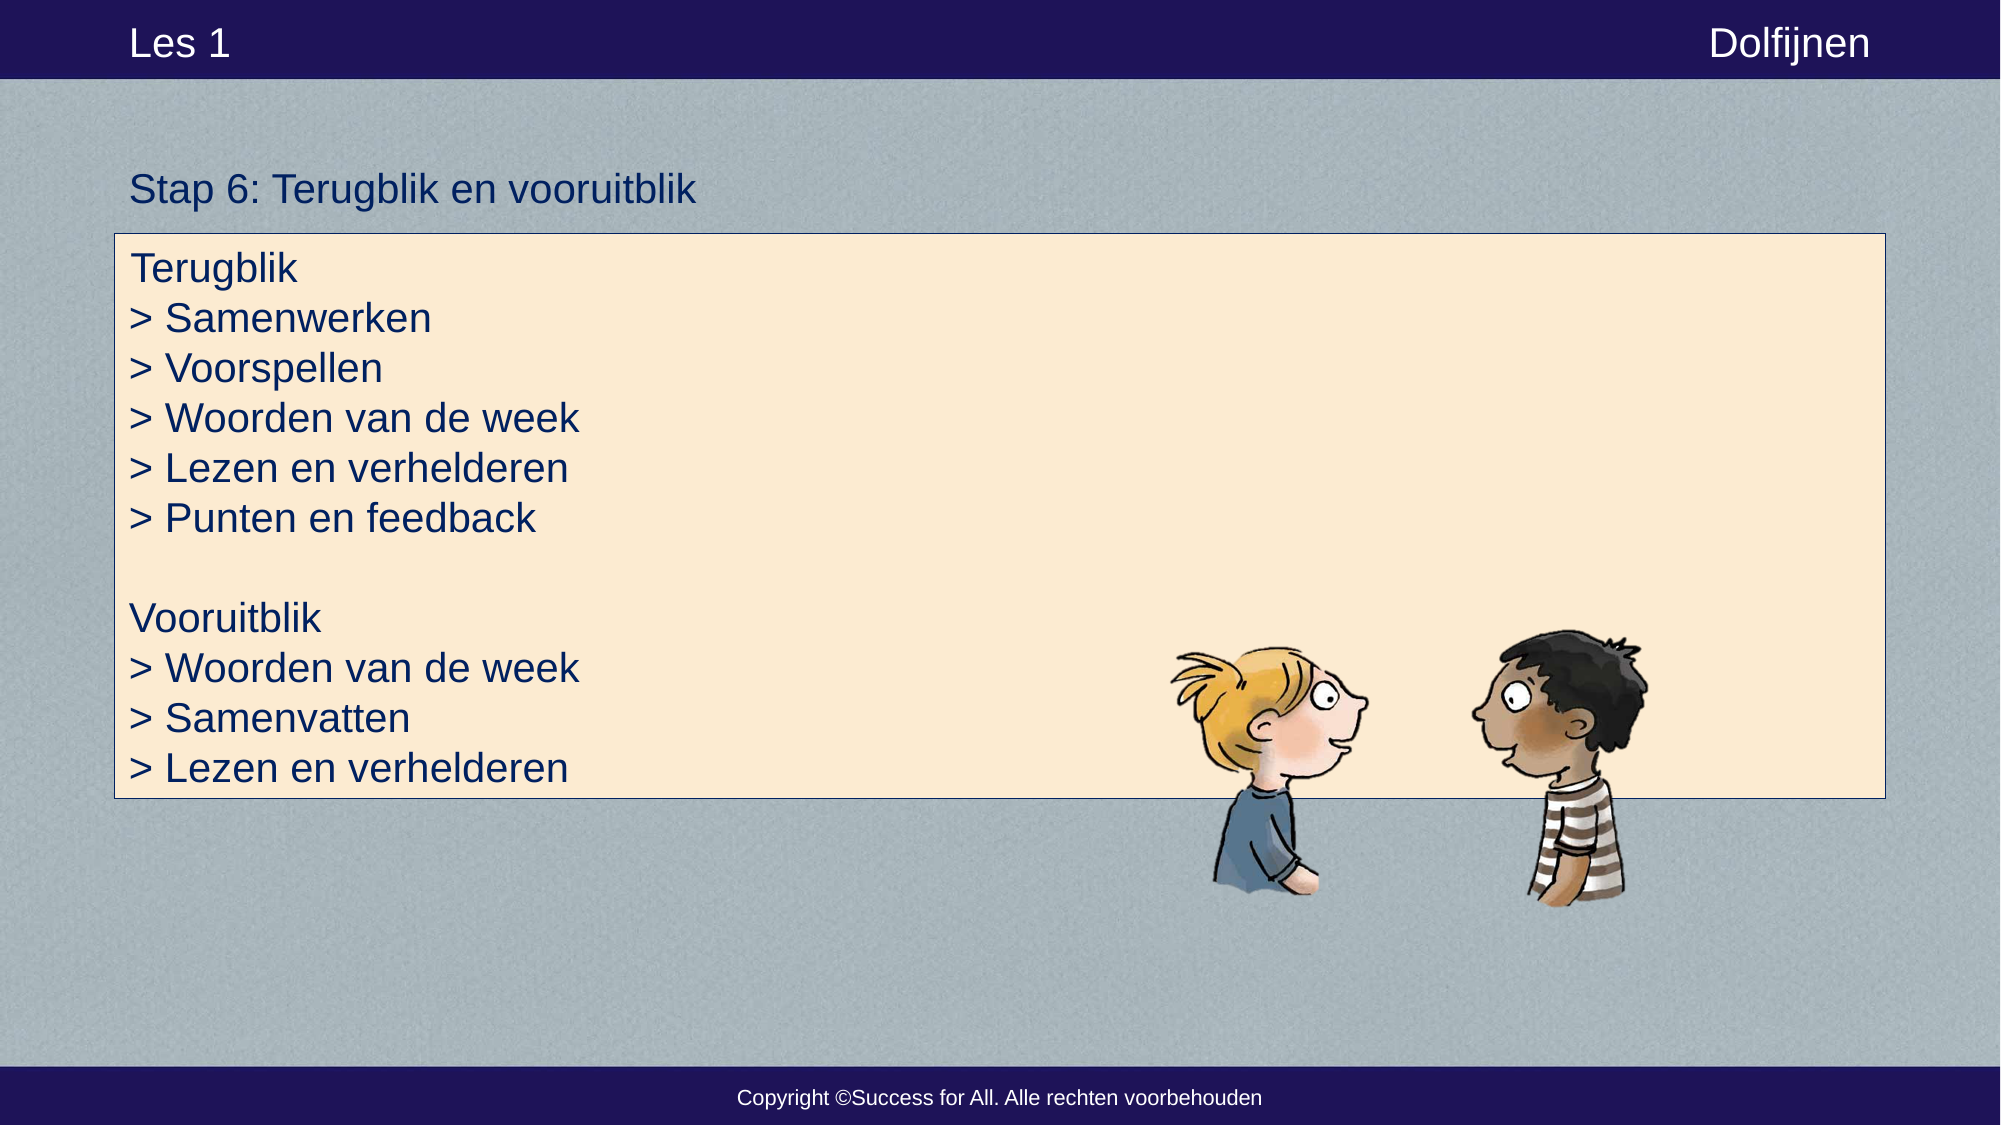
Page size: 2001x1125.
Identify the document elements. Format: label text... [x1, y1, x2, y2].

text_box Stap 6: Terugblik en vooruitblik [114, 154, 907, 220]
text_box Copyright ©Success for All. Alle rechten voorbehouden [0, 1076, 2000, 1125]
text_box Terugblik > Samenwerken > Voorspellen > Woorden van de week > Lezen en verhelderen > Punten en feedback Vooruitblik > Woorden van de week > Samenvatten > Lezen en verhelderen [114, 233, 1886, 799]
text_box Les 1 [114, 8, 354, 73]
picture [0, 0, 2001, 1125]
text_box Dolfijnen [999, 8, 1886, 73]
